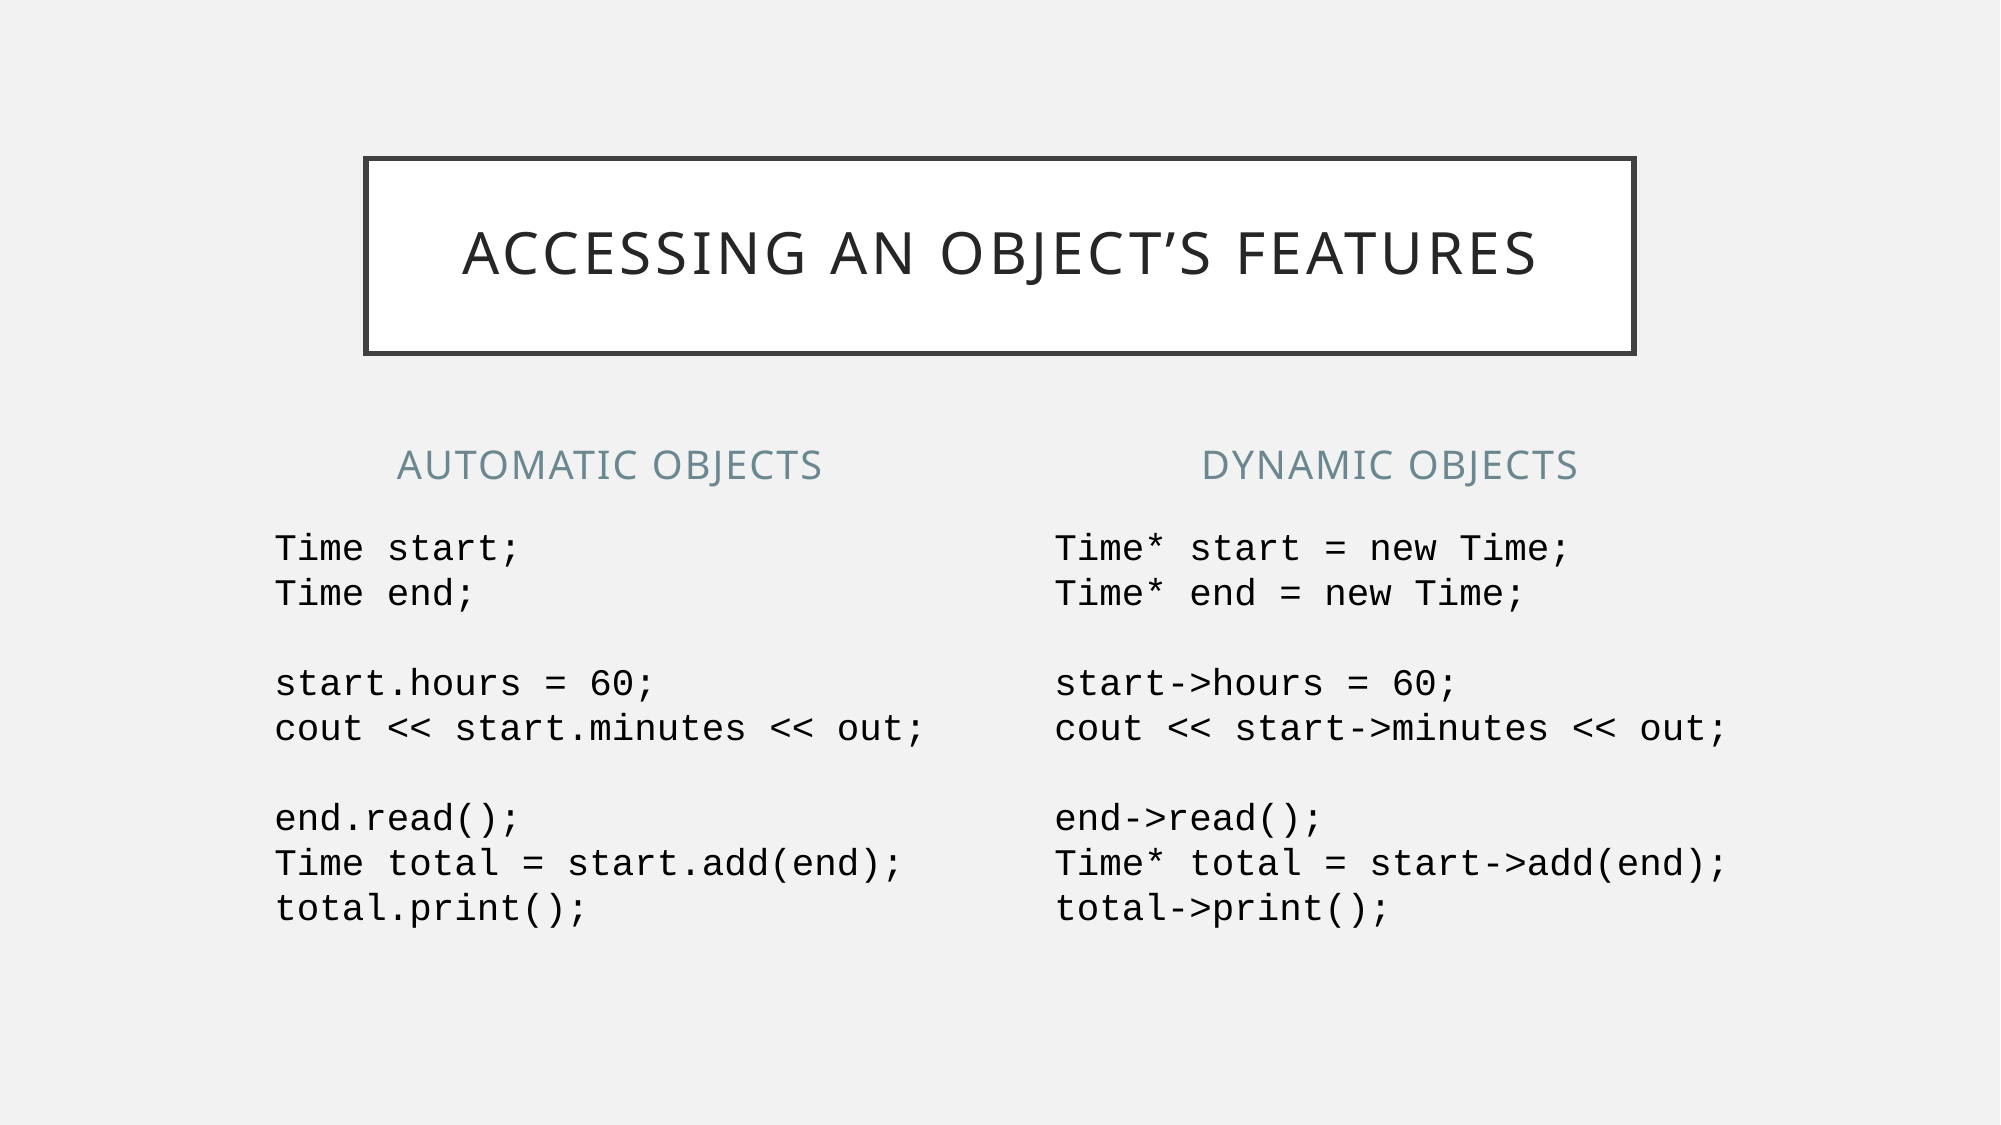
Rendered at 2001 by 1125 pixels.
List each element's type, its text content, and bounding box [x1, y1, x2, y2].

title Accessing an Object’s Features [363, 156, 1637, 356]
text_box Time start; Time end; start.hours = 60; cout << start.minutes << out; end.read(); Time total = start.add(end); total.print(); [259, 515, 961, 936]
text_box Time* start = new Time; Time* end = new Time; start->hours = 60; cout << start->minutes << out; end->read(); Time* total = start->add(end); total->print(); [1039, 515, 1753, 936]
list dynamic objects [1039, 379, 1741, 495]
list automatic objects [259, 379, 961, 495]
